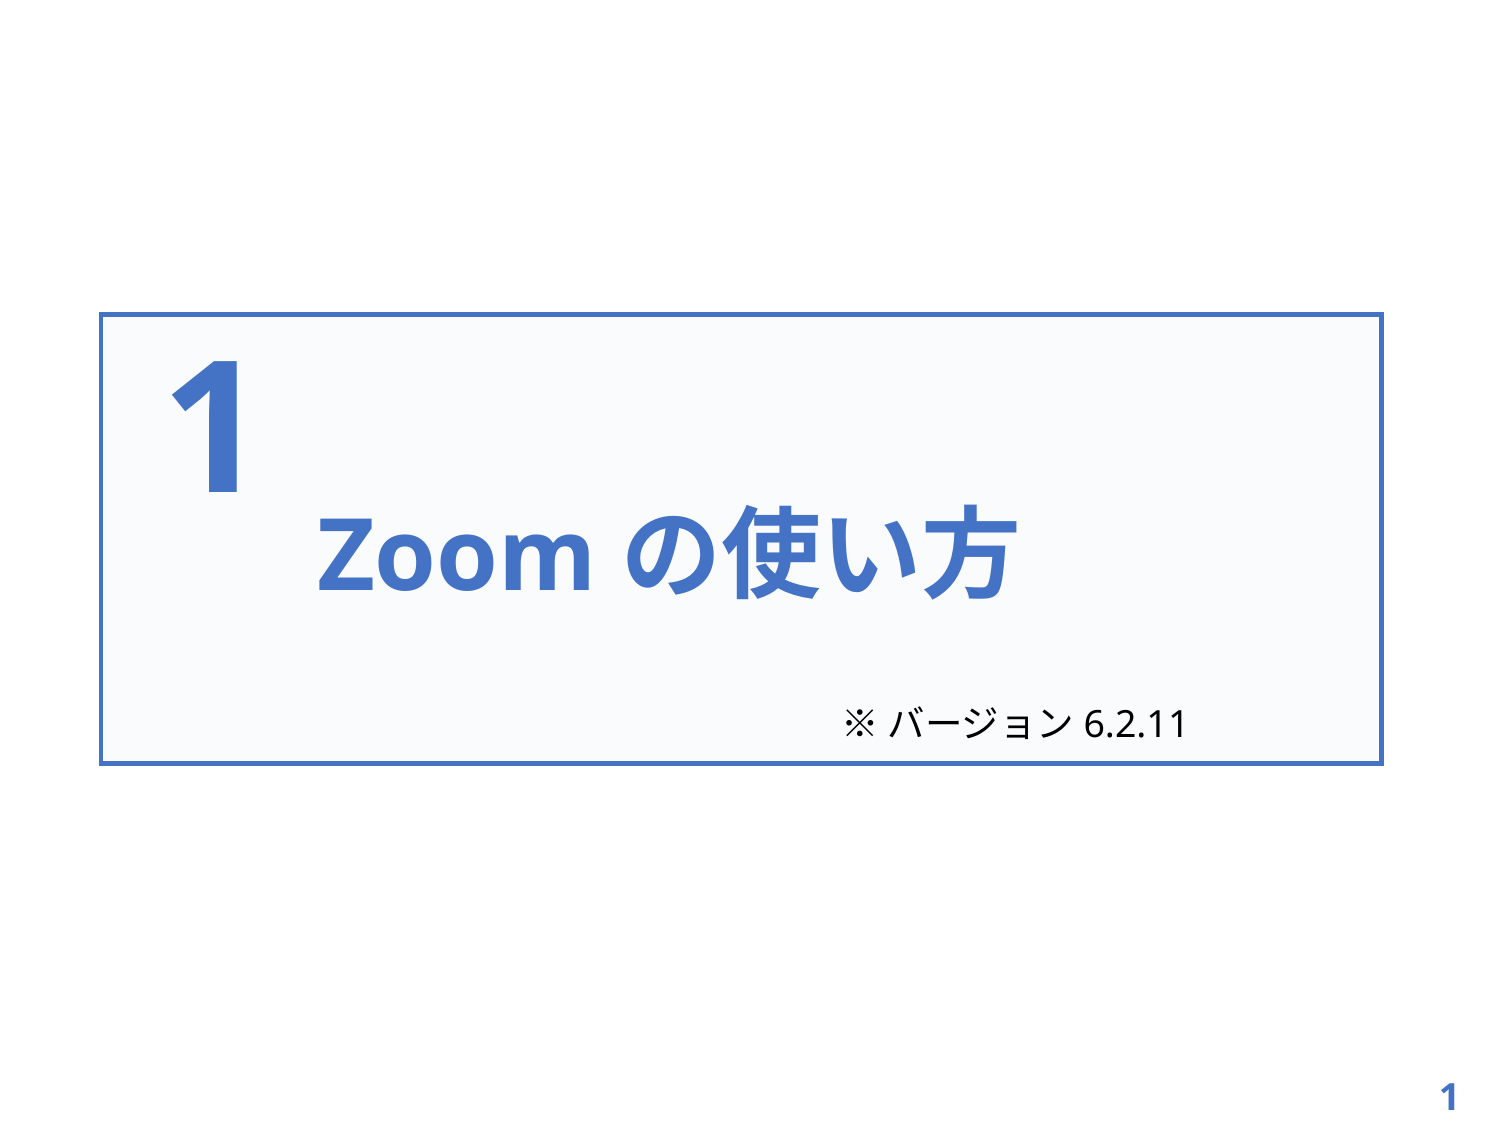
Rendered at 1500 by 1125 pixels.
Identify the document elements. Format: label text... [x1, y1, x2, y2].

text_box ※バージョン6.2.11 [826, 692, 1205, 753]
text_box Zoomの使い方 [302, 379, 1375, 699]
text_box 1 [86, 301, 342, 537]
text_box 1 [1402, 1065, 1497, 1125]
